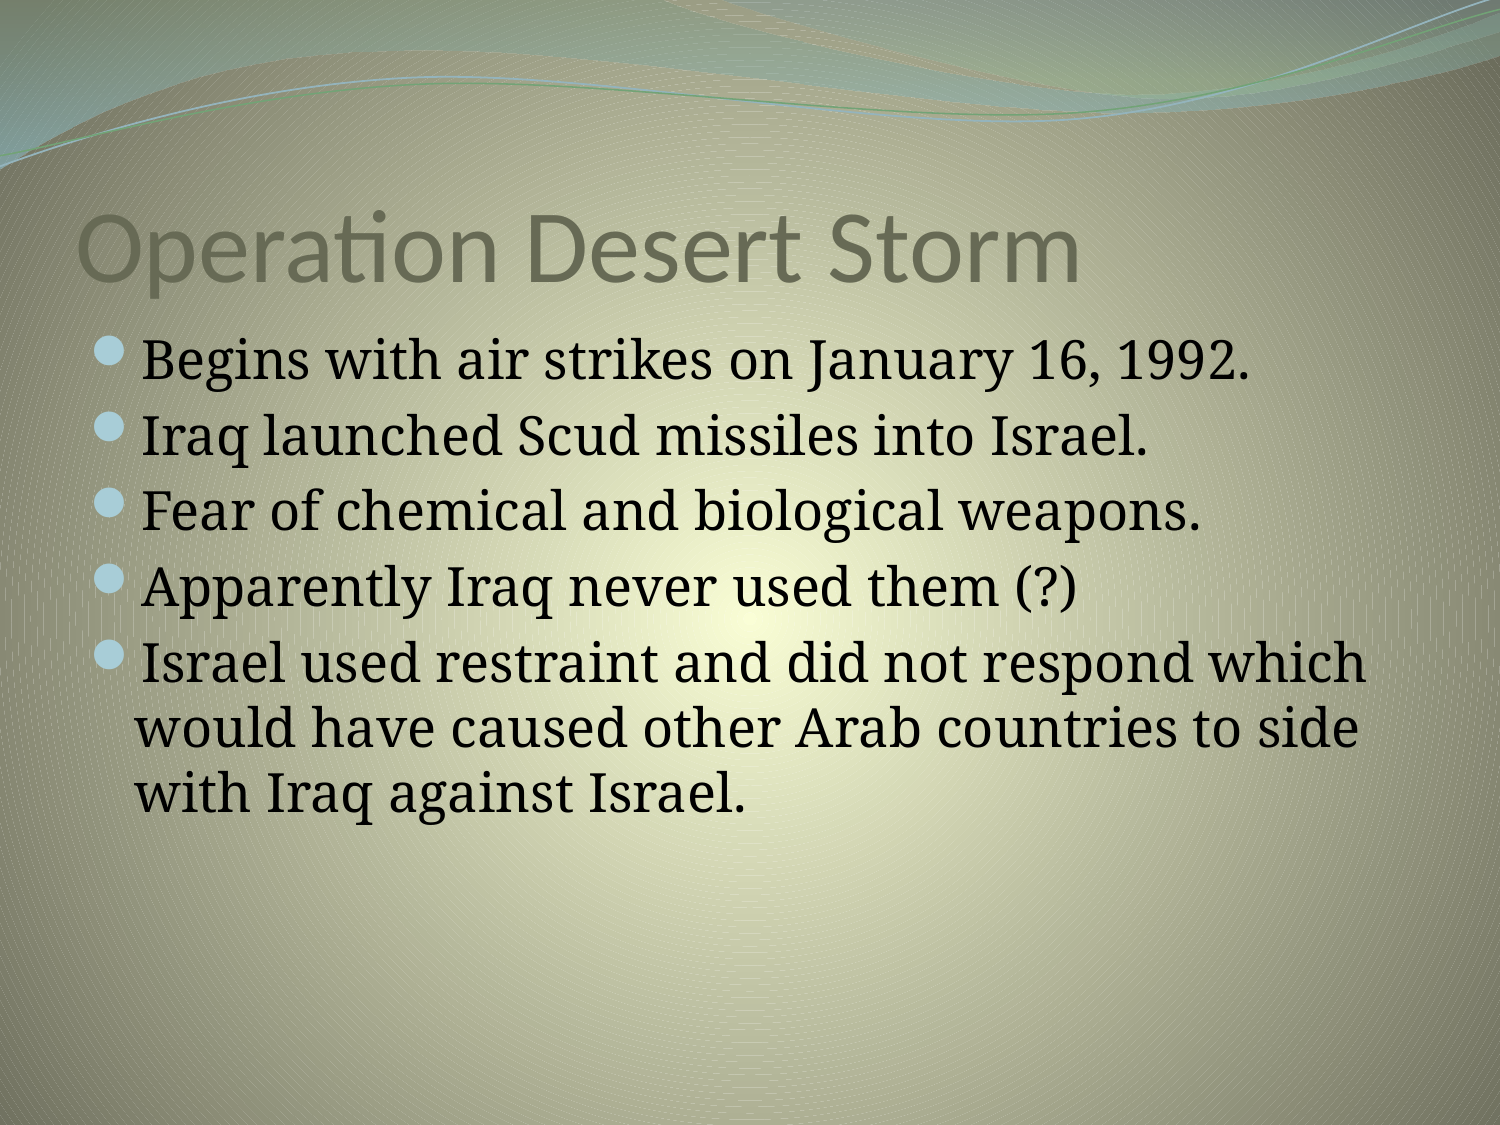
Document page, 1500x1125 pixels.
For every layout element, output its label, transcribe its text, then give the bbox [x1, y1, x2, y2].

title Operation Desert Storm [75, 115, 1425, 303]
list Begins with air strikes on January 16, 1992. Iraq launched Scud missiles into Israel. Fear of chemical and biological weapons. Apparently Iraq never used them (?) Israel used restraint and did not respond which would have caused other Arab countries to side with Iraq against Israel. [75, 317, 1425, 1038]
